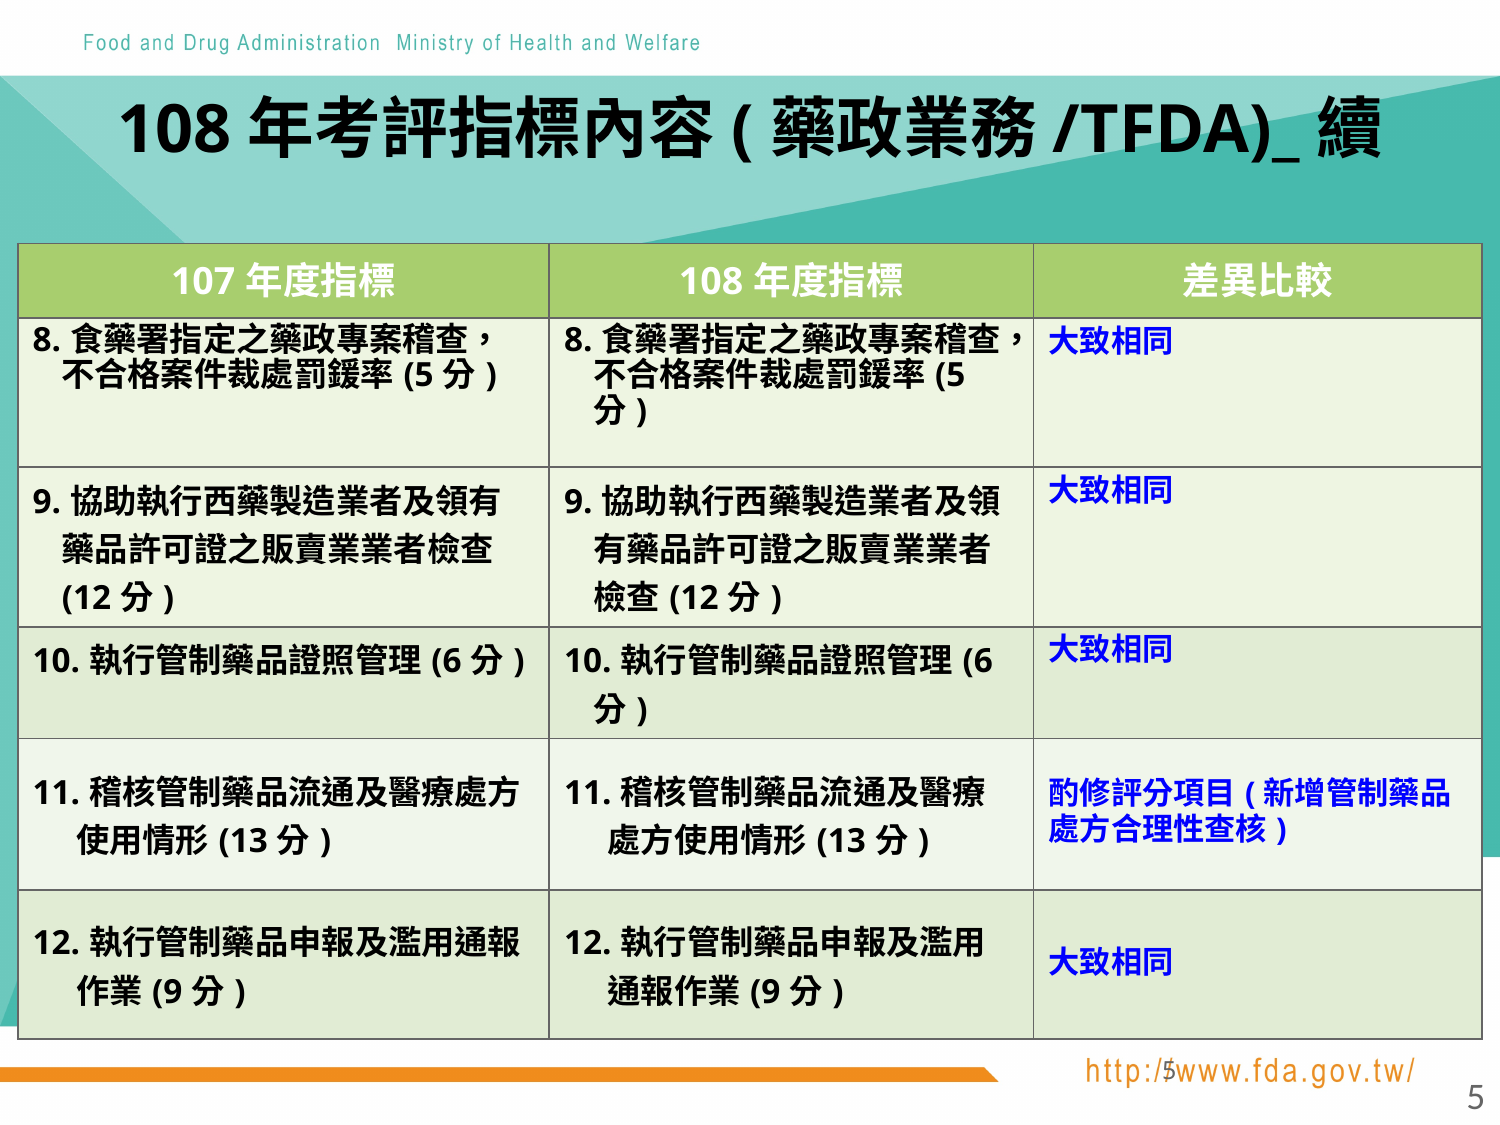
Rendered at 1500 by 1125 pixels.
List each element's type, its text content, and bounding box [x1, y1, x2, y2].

table_cell 大致相同 [1034, 468, 1481, 626]
table_cell 大致相同 [1034, 319, 1481, 466]
table_cell 酌修評分項目(新增管制藥品處方合理性查核) [1034, 739, 1481, 889]
table_header 差異比較 [1034, 244, 1481, 317]
table_header 107年度指標 [19, 244, 548, 317]
table_cell 11.稽核管制藥品流通及醫療處方使用情形(13分) [550, 739, 1033, 889]
table_cell 10.執行管制藥品證照管理(6分) [550, 628, 1033, 738]
table_header 108年度指標 [550, 244, 1033, 317]
table_cell 12.執行管制藥品申報及濫用通報作業(9分) [19, 891, 548, 1038]
table_cell 10.執行管制藥品證照管理(6分) [19, 628, 548, 738]
table_cell 9.協助執行西藥製造業者及領有藥品許可證之販賣業業者檢查(12分) [19, 468, 548, 626]
title 108年考評指標內容(藥政業務/TFDA)_續 [53, 78, 1447, 185]
table_cell 9.協助執行西藥製造業者及領有藥品許可證之販賣業業者檢查(12分) [550, 468, 1033, 626]
table_cell 11.稽核管制藥品流通及醫療處方使用情形(13分) [19, 739, 548, 889]
slide_number 5 [1147, 1046, 1436, 1107]
picture [0, 0, 1500, 1125]
table_cell 8.食藥署指定之藥政專案稽查，不合格案件裁處罰鍰率(5分) [19, 319, 548, 466]
table_cell 12.執行管制藥品申報及濫用通報作業(9分) [550, 891, 1033, 1038]
table_cell 8.食藥署指定之藥政專案稽查，不合格案件裁處罰鍰率(5分) [550, 319, 1033, 466]
table_cell 大致相同 [1034, 628, 1481, 738]
table_cell 大致相同 [1034, 891, 1481, 1038]
